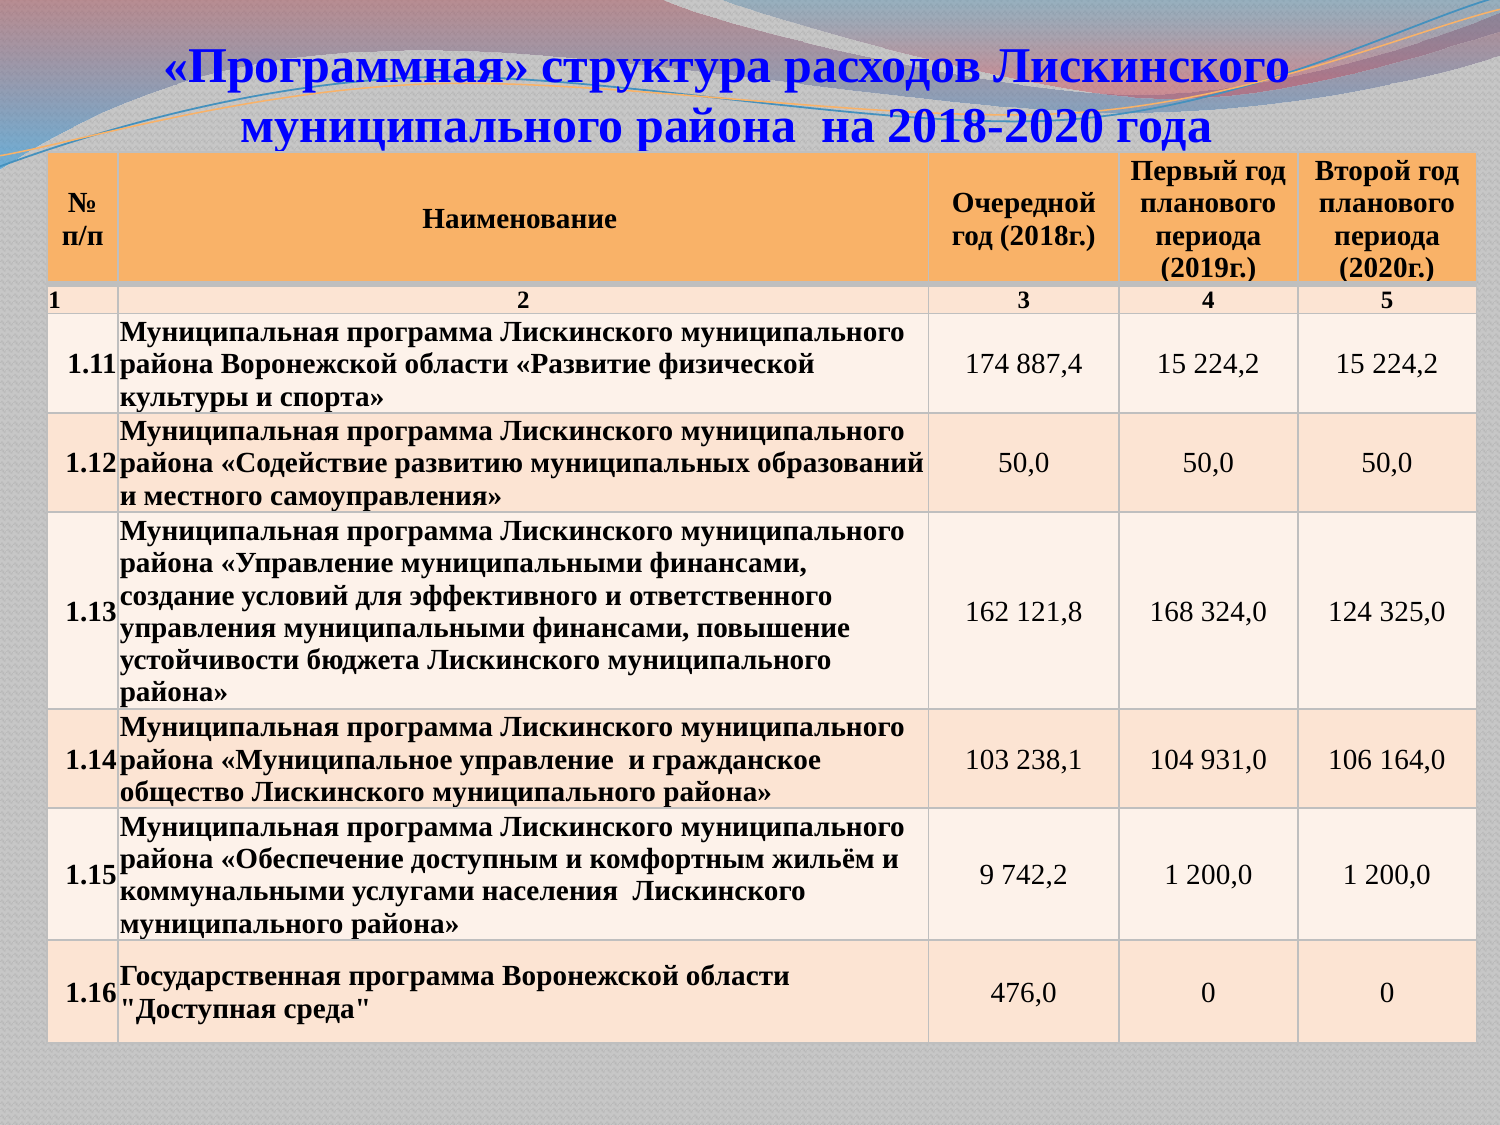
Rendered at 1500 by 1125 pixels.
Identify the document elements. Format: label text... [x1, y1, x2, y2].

table_cell Муниципальная программа Лискинского муниципального района «Обеспечение доступным и комфортным жильём и коммунальными услугами населения Лискинского муниципального района» [119, 809, 928, 939]
table_cell 124 325,0 [1299, 513, 1476, 708]
table_cell 0 [1120, 941, 1297, 1042]
table_header Второй год планового периода (2020г.) [1299, 153, 1476, 281]
table_cell 0 [1299, 941, 1476, 1042]
table_cell Муниципальная программа Лискинского муниципального района Воронежской области «Развитие физической культуры и спорта» [119, 314, 928, 412]
table_cell 15 224,2 [1120, 314, 1297, 412]
table_cell 3 [929, 287, 1118, 313]
table_header Первый год планового периода (2019г.) [1120, 153, 1297, 281]
table_cell Муниципальная программа Лискинского муниципального района «Муниципальное управление и гражданское общество Лискинского муниципального района» [119, 710, 928, 807]
table_header Наименование [119, 153, 928, 281]
table_cell 476,0 [929, 941, 1118, 1042]
table_cell 1.14 [48, 710, 117, 807]
table_cell 1.15 [48, 809, 117, 939]
table_cell 1.11 [48, 314, 117, 412]
table_cell 50,0 [929, 414, 1118, 511]
table_cell 168 324,0 [1120, 513, 1297, 708]
table_cell 1 200,0 [1120, 809, 1297, 939]
table_cell 1 [48, 287, 117, 313]
table_header Очередной год (2018г.) [929, 153, 1118, 281]
table_cell 4 [1120, 287, 1297, 313]
table_cell 104 931,0 [1120, 710, 1297, 807]
table_cell Государственная программа Воронежской области "Доступная среда" [119, 941, 928, 1042]
table_cell 15 224,2 [1299, 314, 1476, 412]
table_cell 50,0 [1299, 414, 1476, 511]
table_cell 1.12 [48, 414, 117, 511]
table_cell 106 164,0 [1299, 710, 1476, 807]
table_cell Муниципальная программа Лискинского муниципального района «Содействие развитию муниципальных образований и местного самоуправления» [119, 414, 928, 511]
table_cell 5 [1299, 287, 1476, 313]
table_cell 1 200,0 [1299, 809, 1476, 939]
table_cell 174 887,4 [929, 314, 1118, 412]
table_header № п/п [48, 153, 117, 281]
table_cell 2 [119, 287, 928, 313]
table_cell 162 121,8 [929, 513, 1118, 708]
table_cell Муниципальная программа Лискинского муниципального района «Управление муниципальными финансами, создание условий для эффективного и ответственного управления муниципальными финансами, повышение устойчивости бюджета Лискинского муниципального района» [119, 513, 928, 708]
table_cell 103 238,1 [929, 710, 1118, 807]
table_cell 50,0 [1120, 414, 1297, 511]
table_cell 1.13 [48, 513, 117, 708]
table_cell 9 742,2 [929, 809, 1118, 939]
title «Программная» структура расходов Лискинского муниципального района на 2018-2020 года [35, 35, 1418, 153]
table_cell 1.16 [48, 941, 117, 1042]
